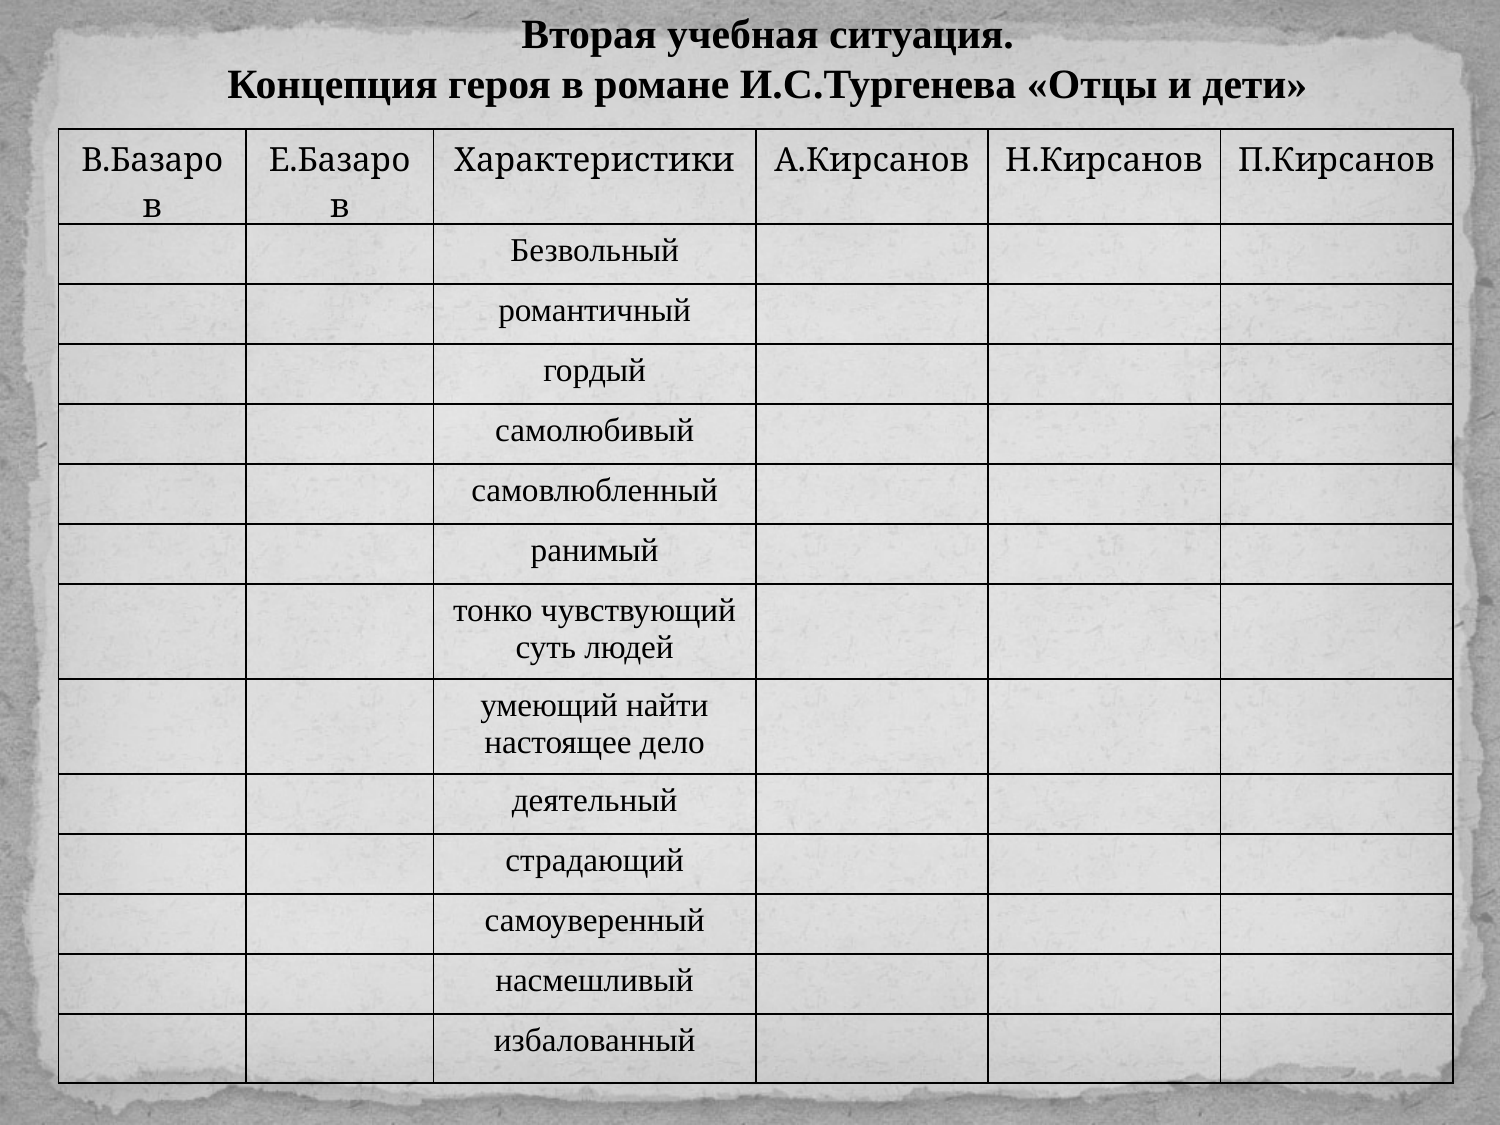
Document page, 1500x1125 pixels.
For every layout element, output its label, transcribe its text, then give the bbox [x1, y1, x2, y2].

table_header Н.Кирсанов [989, 130, 1220, 223]
table_cell [247, 345, 433, 403]
table_cell [247, 835, 433, 893]
table_cell [989, 1015, 1220, 1082]
table_cell тонко чувствующий суть людей [434, 585, 755, 678]
table_cell [247, 895, 433, 953]
table_cell самоуверенный [434, 895, 755, 953]
table_cell [1221, 285, 1452, 343]
table_cell [247, 775, 433, 833]
table_cell [59, 225, 245, 283]
table_cell [1221, 405, 1452, 463]
table_cell [247, 1015, 433, 1082]
table_cell [757, 1015, 987, 1082]
table_cell самолюбивый [434, 405, 755, 463]
table_cell [1221, 680, 1452, 773]
table_cell [757, 405, 987, 463]
table_cell [1221, 895, 1452, 953]
table_cell [59, 525, 245, 583]
table_cell самовлюбленный [434, 465, 755, 523]
table_cell [1221, 955, 1452, 1013]
table_cell [59, 835, 245, 893]
table_cell [247, 955, 433, 1013]
table_cell [1221, 835, 1452, 893]
table_cell [59, 585, 245, 678]
table_cell [757, 955, 987, 1013]
table_cell [59, 405, 245, 463]
table_cell [757, 775, 987, 833]
table_cell [1221, 465, 1452, 523]
table_header А.Кирсанов [757, 130, 987, 223]
table_cell [1221, 345, 1452, 403]
table_cell [1221, 585, 1452, 678]
table_cell избалованный [434, 1015, 755, 1082]
table_cell [1221, 1015, 1452, 1082]
table_cell [989, 895, 1220, 953]
table_cell [247, 680, 433, 773]
table_cell [247, 225, 433, 283]
table_cell [757, 465, 987, 523]
table_cell страдающий [434, 835, 755, 893]
table_cell [247, 405, 433, 463]
table_cell [989, 775, 1220, 833]
table_cell [247, 585, 433, 678]
table_cell [757, 585, 987, 678]
table_cell [1221, 225, 1452, 283]
table_header Характеристики [434, 130, 755, 223]
table_cell деятельный [434, 775, 755, 833]
table_cell [59, 895, 245, 953]
table_cell [989, 680, 1220, 773]
table_cell [989, 345, 1220, 403]
table_cell [989, 285, 1220, 343]
table_cell [59, 775, 245, 833]
table_cell [59, 465, 245, 523]
text_box Вторая учебная ситуация. Концепция героя в романе И.С.Тургенева «Отцы и дети» [140, 0, 1395, 115]
table_cell ранимый [434, 525, 755, 583]
table_cell романтичный [434, 285, 755, 343]
table_cell [989, 225, 1220, 283]
table_cell насмешливый [434, 955, 755, 1013]
table_cell [59, 345, 245, 403]
table_cell [59, 1015, 245, 1082]
table_cell [757, 345, 987, 403]
table_cell [989, 585, 1220, 678]
table_cell Безвольный [434, 225, 755, 283]
table_cell [247, 285, 433, 343]
table_cell [757, 895, 987, 953]
table_header Е.Базаров [247, 130, 433, 223]
table_header В.Базаров [59, 130, 245, 223]
table_cell [989, 525, 1220, 583]
table_cell [1221, 525, 1452, 583]
table_cell [989, 465, 1220, 523]
table_cell [757, 285, 987, 343]
table_cell умеющий найти настоящее дело [434, 680, 755, 773]
table_cell [247, 525, 433, 583]
table_cell гордый [434, 345, 755, 403]
table_cell [1221, 775, 1452, 833]
table_header П.Кирсанов [1221, 130, 1452, 223]
table_cell [989, 405, 1220, 463]
table_cell [59, 285, 245, 343]
table_cell [989, 955, 1220, 1013]
table_cell [757, 525, 987, 583]
table_cell [757, 680, 987, 773]
table_cell [247, 465, 433, 523]
table_cell [757, 225, 987, 283]
table_cell [59, 680, 245, 773]
table_cell [59, 955, 245, 1013]
table_cell [989, 835, 1220, 893]
table_cell [757, 835, 987, 893]
